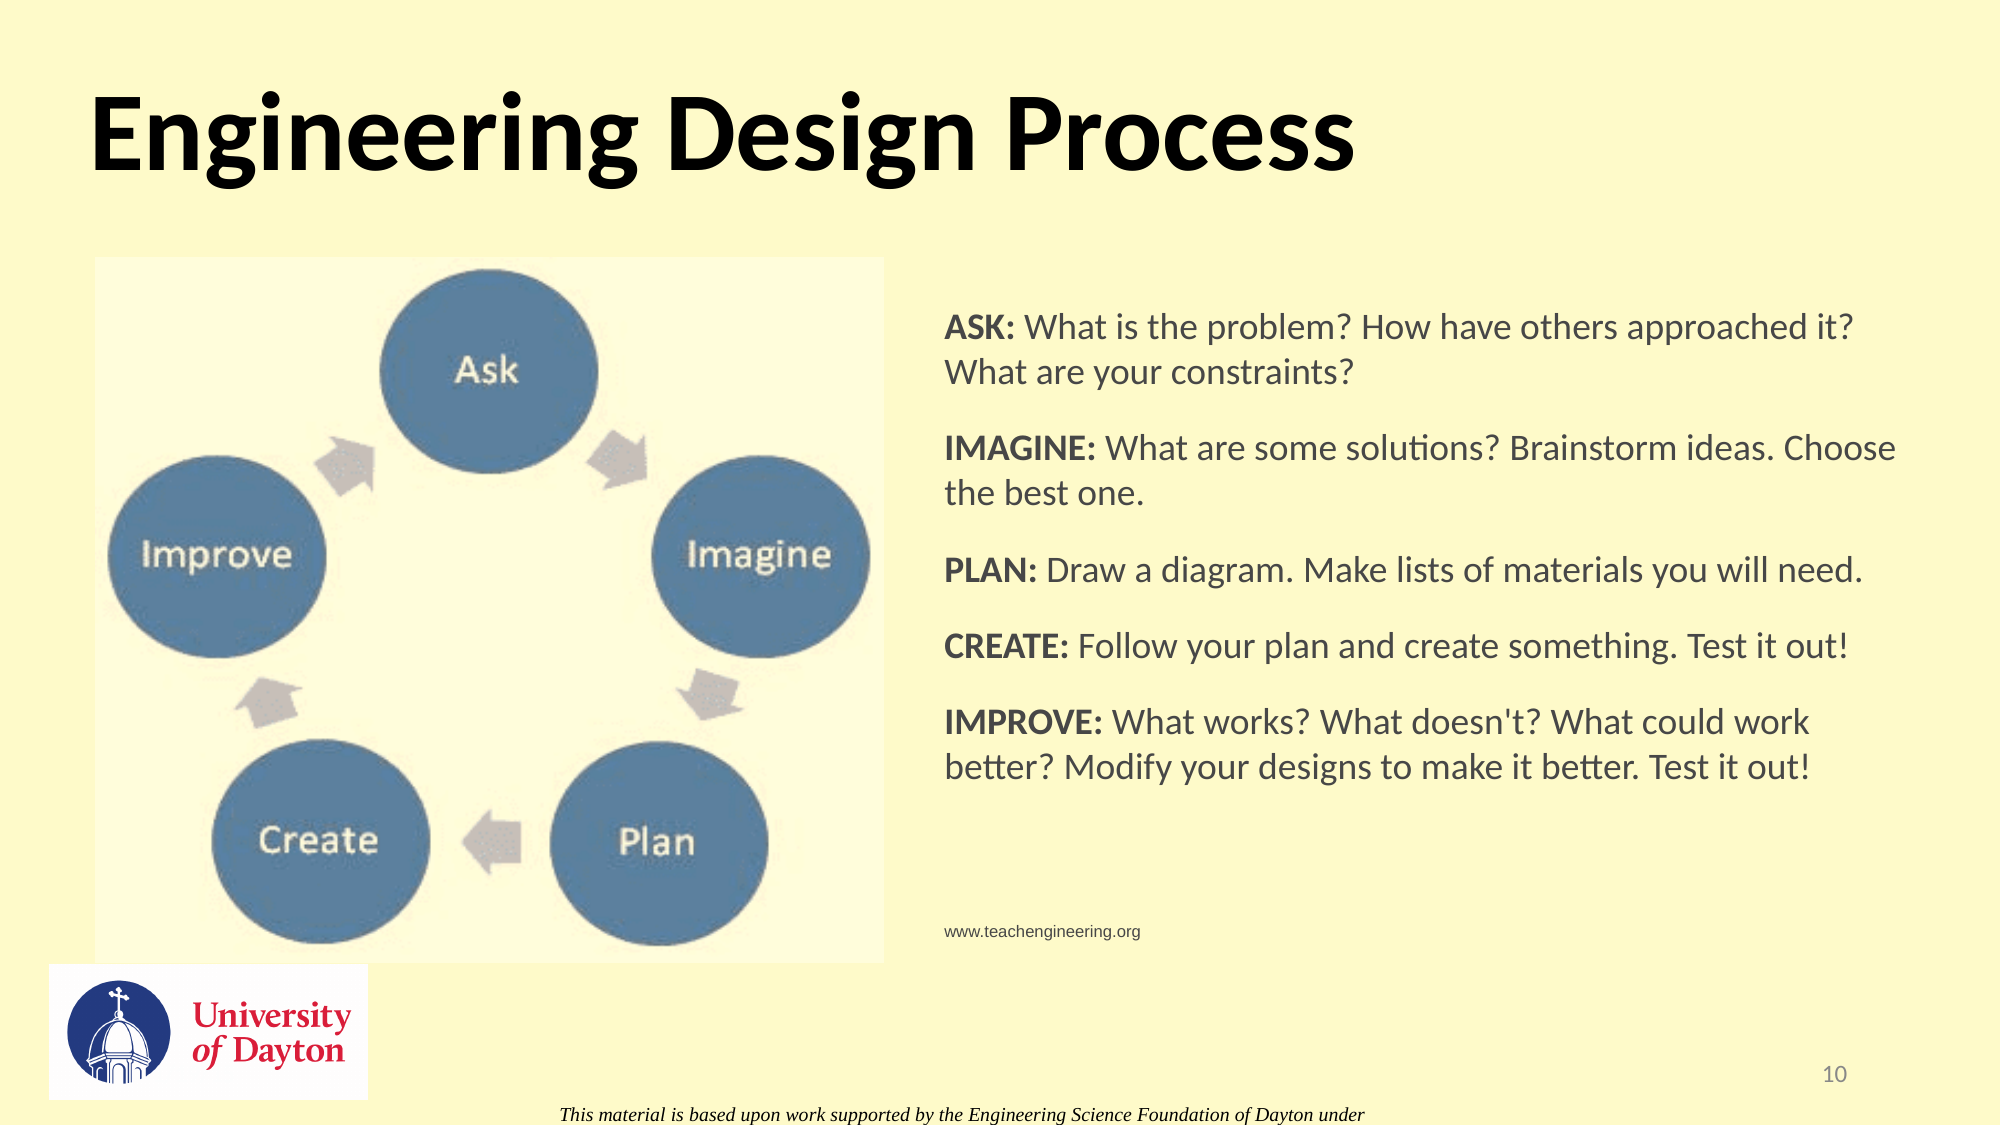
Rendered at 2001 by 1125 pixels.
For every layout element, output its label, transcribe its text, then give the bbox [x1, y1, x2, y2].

text_box This material is based upon work supported by the Engineering Science Foundation of Dayton under Grant No. AD2018-0001 and through a 2017-18 grant from the Marianist Foundation. [466, 878, 1525, 1125]
text_box ASK: What is the problem? How have others approached it? What are your constraints? IMAGINE: What are some solutions? Brainstorm ideas. Choose the best one. PLAN: Draw a diagram. Make lists of materials you will need. CREATE: Follow your plan and create something. Test it out! IMPROVE: What works? What doesn't? What could work better? Modify your designs to make it better. Test it out! www.teachengineering.org [929, 294, 1930, 958]
picture [48, 257, 884, 1101]
title Engineering Design Process [74, 25, 1800, 243]
